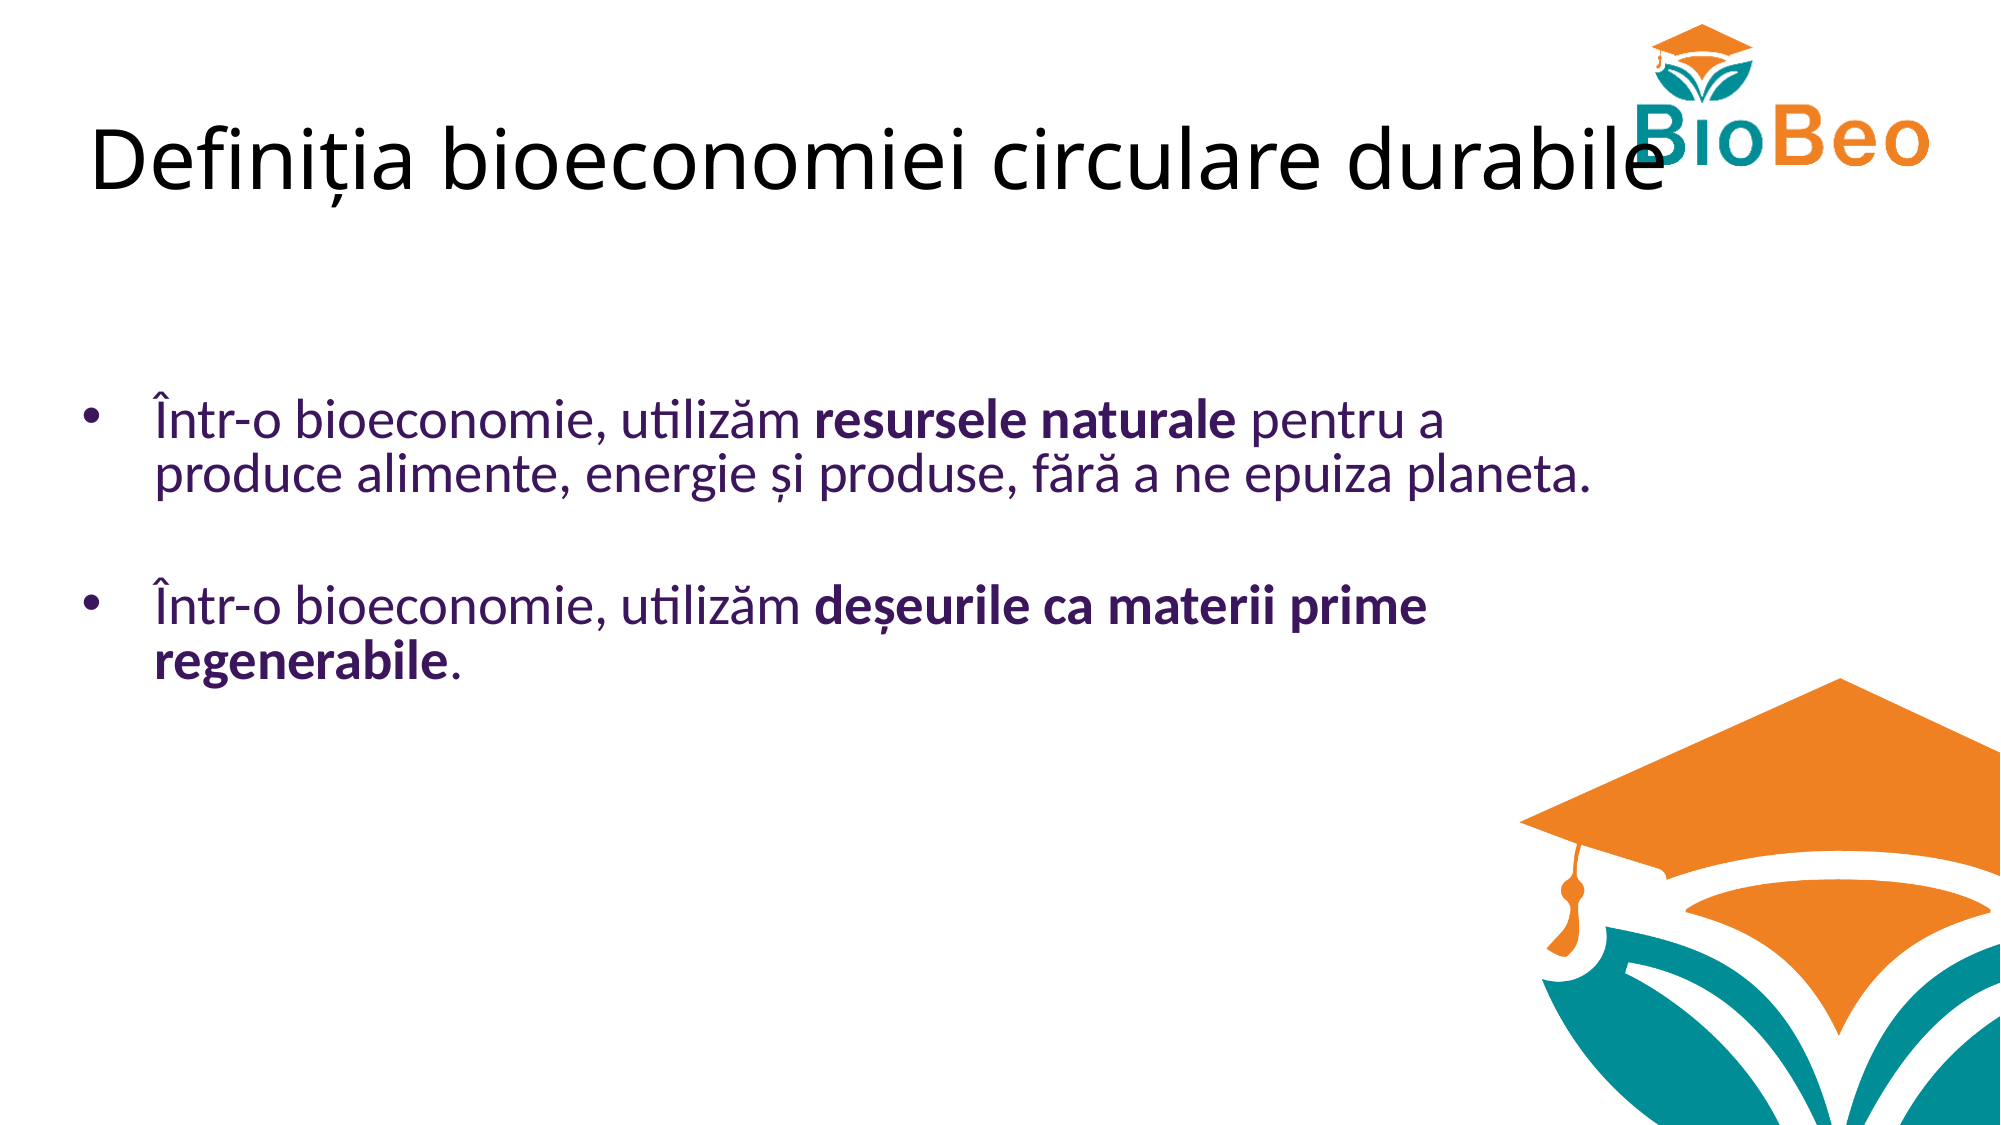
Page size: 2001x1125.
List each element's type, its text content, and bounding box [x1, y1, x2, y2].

list Într-o bioeconomie, utilizăm resursele naturale pentru a produce alimente, energie și produse, fără a ne epuiza planeta. Într-o bioeconomie, utilizăm deșeurile ca materii prime regenerabile. [73, 386, 1617, 779]
picture [1635, 22, 1931, 168]
text_box Definiția bioeconomiei circulare durabile [81, 88, 1927, 237]
picture [1478, 618, 2000, 1125]
